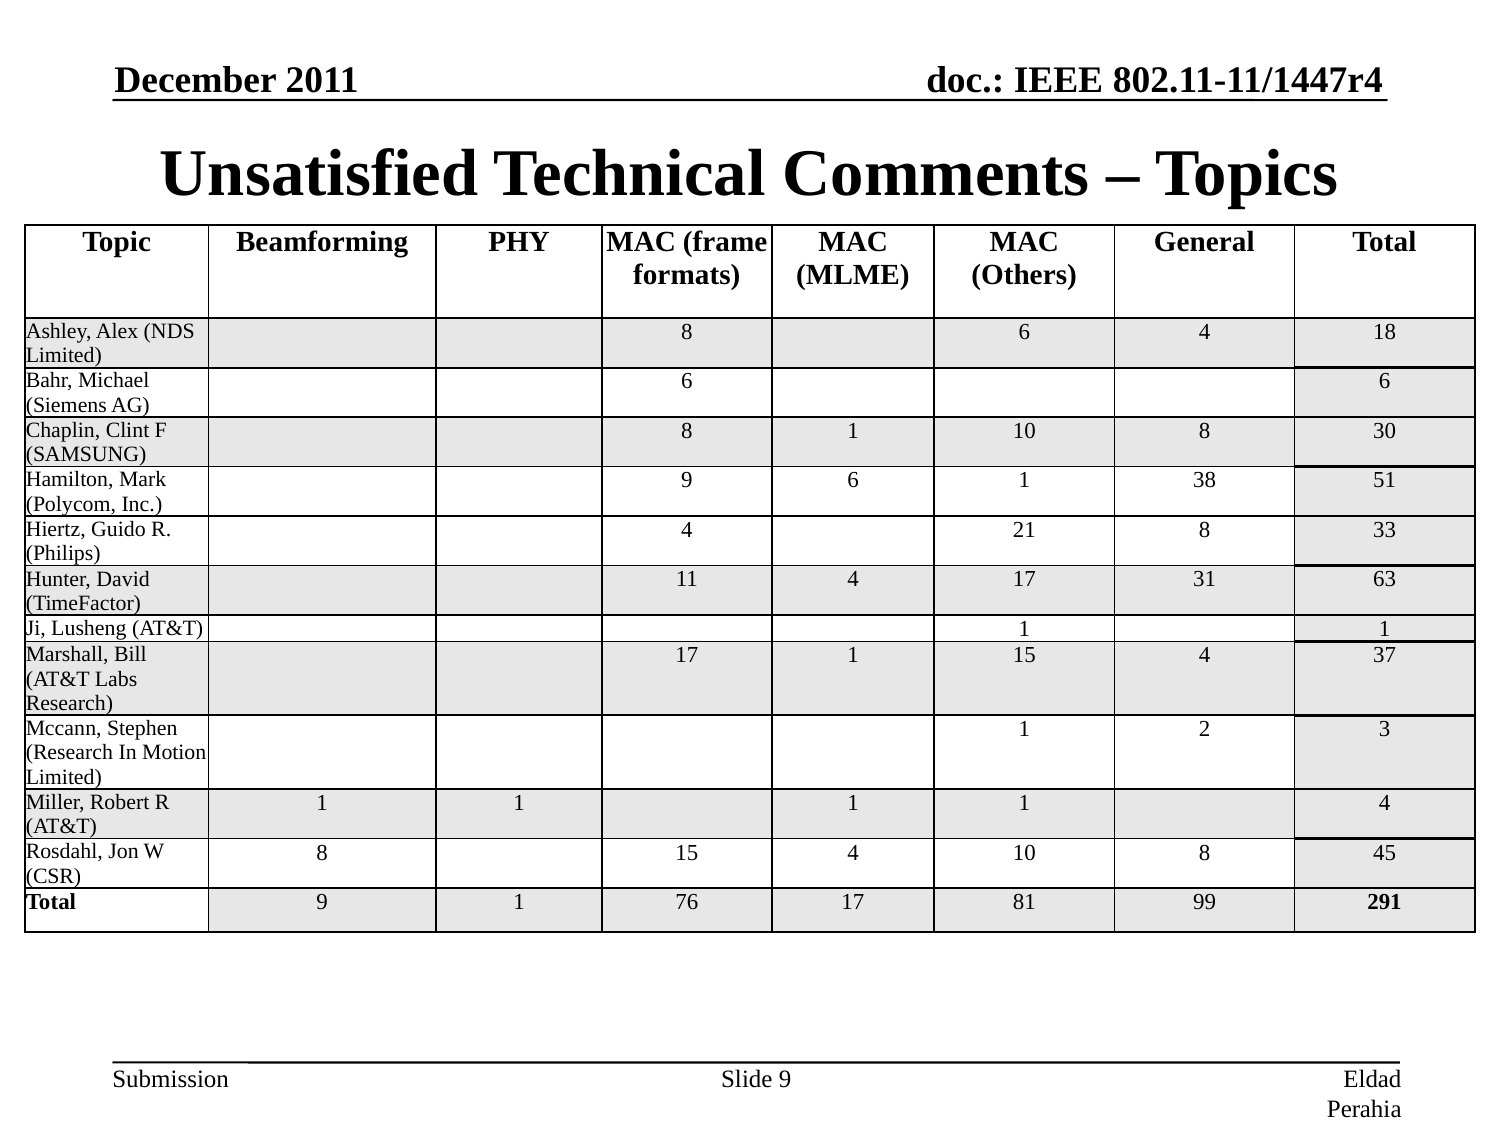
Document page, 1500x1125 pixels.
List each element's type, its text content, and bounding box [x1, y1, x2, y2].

table_cell 31 [1115, 566, 1294, 614]
table_cell [209, 319, 435, 367]
table_cell [437, 467, 601, 515]
table_cell [437, 566, 601, 614]
table_cell 8 [209, 839, 435, 887]
table_cell 63 [1295, 567, 1474, 614]
table_cell [209, 642, 435, 714]
table_cell 18 [1295, 319, 1474, 366]
table_cell 99 [1115, 889, 1294, 931]
table_cell 8 [603, 319, 771, 367]
table_cell 17 [935, 566, 1114, 614]
table_header General [1115, 226, 1294, 317]
table_cell 1 [935, 790, 1114, 838]
table_cell Marshall, Bill (AT&T Labs Research) [26, 642, 208, 714]
table_cell 33 [1295, 517, 1474, 564]
table_cell Chaplin, Clint F (SAMSUNG) [26, 418, 208, 466]
table_cell Ji, Lusheng (AT&T) [26, 616, 208, 641]
table_cell 6 [1295, 369, 1474, 416]
table_cell Miller, Robert R (AT&T) [26, 790, 208, 838]
table_cell [773, 616, 933, 641]
table_cell [773, 319, 933, 367]
slide_number Slide 9 [712, 1061, 800, 1093]
table_cell 1 [773, 642, 933, 714]
table_cell [603, 716, 771, 788]
table_cell Hunter, David (TimeFactor) [26, 566, 208, 614]
table_header Beamforming [209, 226, 435, 317]
table_cell 1 [935, 616, 1114, 641]
table_cell [773, 369, 933, 416]
table_cell 11 [603, 566, 771, 614]
table_cell 21 [935, 517, 1114, 565]
table_cell Bahr, Michael (Siemens AG) [26, 369, 208, 416]
table_cell 2 [1115, 716, 1294, 788]
table_cell 291 [1295, 889, 1474, 931]
table_cell 8 [1115, 418, 1294, 466]
table_cell 9 [603, 467, 771, 515]
table_cell 1 [437, 889, 601, 931]
table_header MAC (Others) [935, 226, 1114, 317]
table_cell 1 [437, 790, 601, 838]
table_cell [437, 642, 601, 714]
table_cell 8 [603, 418, 771, 466]
table_cell 81 [935, 889, 1114, 931]
table_cell 1 [1295, 616, 1474, 640]
table_cell [1115, 790, 1294, 838]
table_cell [209, 616, 435, 641]
table_cell 1 [773, 418, 933, 466]
table_cell 30 [1295, 418, 1474, 465]
table_header Total [1295, 226, 1474, 317]
table_cell 6 [603, 369, 771, 416]
table_cell 17 [773, 889, 933, 931]
table_cell 51 [1295, 468, 1474, 515]
table_cell [437, 319, 601, 367]
table_cell [437, 616, 601, 641]
table_cell 76 [603, 889, 771, 931]
table_cell 1 [935, 716, 1114, 788]
table_cell 1 [773, 790, 933, 838]
table_cell 8 [1115, 839, 1294, 887]
table_cell Hiertz, Guido R. (Philips) [26, 517, 208, 565]
table_cell [1115, 369, 1294, 416]
table_cell Hamilton, Mark (Polycom, Inc.) [26, 467, 208, 515]
table_cell 15 [603, 839, 771, 887]
table_header PHY [437, 226, 601, 317]
table_cell [437, 517, 601, 565]
table_cell 4 [603, 517, 771, 565]
table_cell 8 [1115, 517, 1294, 565]
table_cell [209, 517, 435, 565]
table_cell [437, 716, 601, 788]
title Unsatisfied Technical Comments – Topics [112, 112, 1388, 224]
table_cell [437, 418, 601, 466]
table_cell [773, 517, 933, 565]
table_cell [437, 369, 601, 416]
table_cell 1 [209, 790, 435, 838]
table_cell 9 [209, 889, 435, 931]
table_cell [437, 839, 601, 887]
table_cell 4 [773, 839, 933, 887]
table_cell [209, 467, 435, 515]
table_cell [1115, 616, 1294, 641]
table_cell [773, 716, 933, 788]
table_cell [603, 790, 771, 838]
table_cell 17 [603, 642, 771, 714]
table_cell 4 [1295, 790, 1474, 837]
table_cell 37 [1295, 643, 1474, 714]
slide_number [114, 54, 362, 101]
table_cell 3 [1295, 717, 1474, 788]
table_header MAC (frame formats) [603, 226, 771, 317]
table_cell 45 [1295, 840, 1474, 887]
table_cell 38 [1115, 467, 1294, 515]
table_cell Rosdahl, Jon W (CSR) [26, 839, 208, 887]
table_cell 4 [773, 566, 933, 614]
table_cell [209, 369, 435, 416]
footer Eldad Perahia, Intel Corporation [1324, 1061, 1402, 1093]
table_cell 10 [935, 839, 1114, 887]
table_cell 4 [1115, 642, 1294, 714]
table_cell 4 [1115, 319, 1294, 367]
table_cell [209, 716, 435, 788]
table_cell [209, 418, 435, 466]
table_cell [935, 369, 1114, 416]
table_cell [603, 616, 771, 641]
table_cell [209, 566, 435, 614]
table_cell 15 [935, 642, 1114, 714]
table_cell Total [26, 889, 208, 931]
table_header MAC (MLME) [773, 226, 933, 317]
table_cell 10 [935, 418, 1114, 466]
table_cell Ashley, Alex (NDS Limited) [26, 319, 208, 367]
table_cell 6 [773, 467, 933, 515]
table_cell Mccann, Stephen (Research In Motion Limited) [26, 716, 208, 788]
table_cell 1 [935, 467, 1114, 515]
table_header Topic [26, 226, 208, 317]
table_cell 6 [935, 319, 1114, 367]
